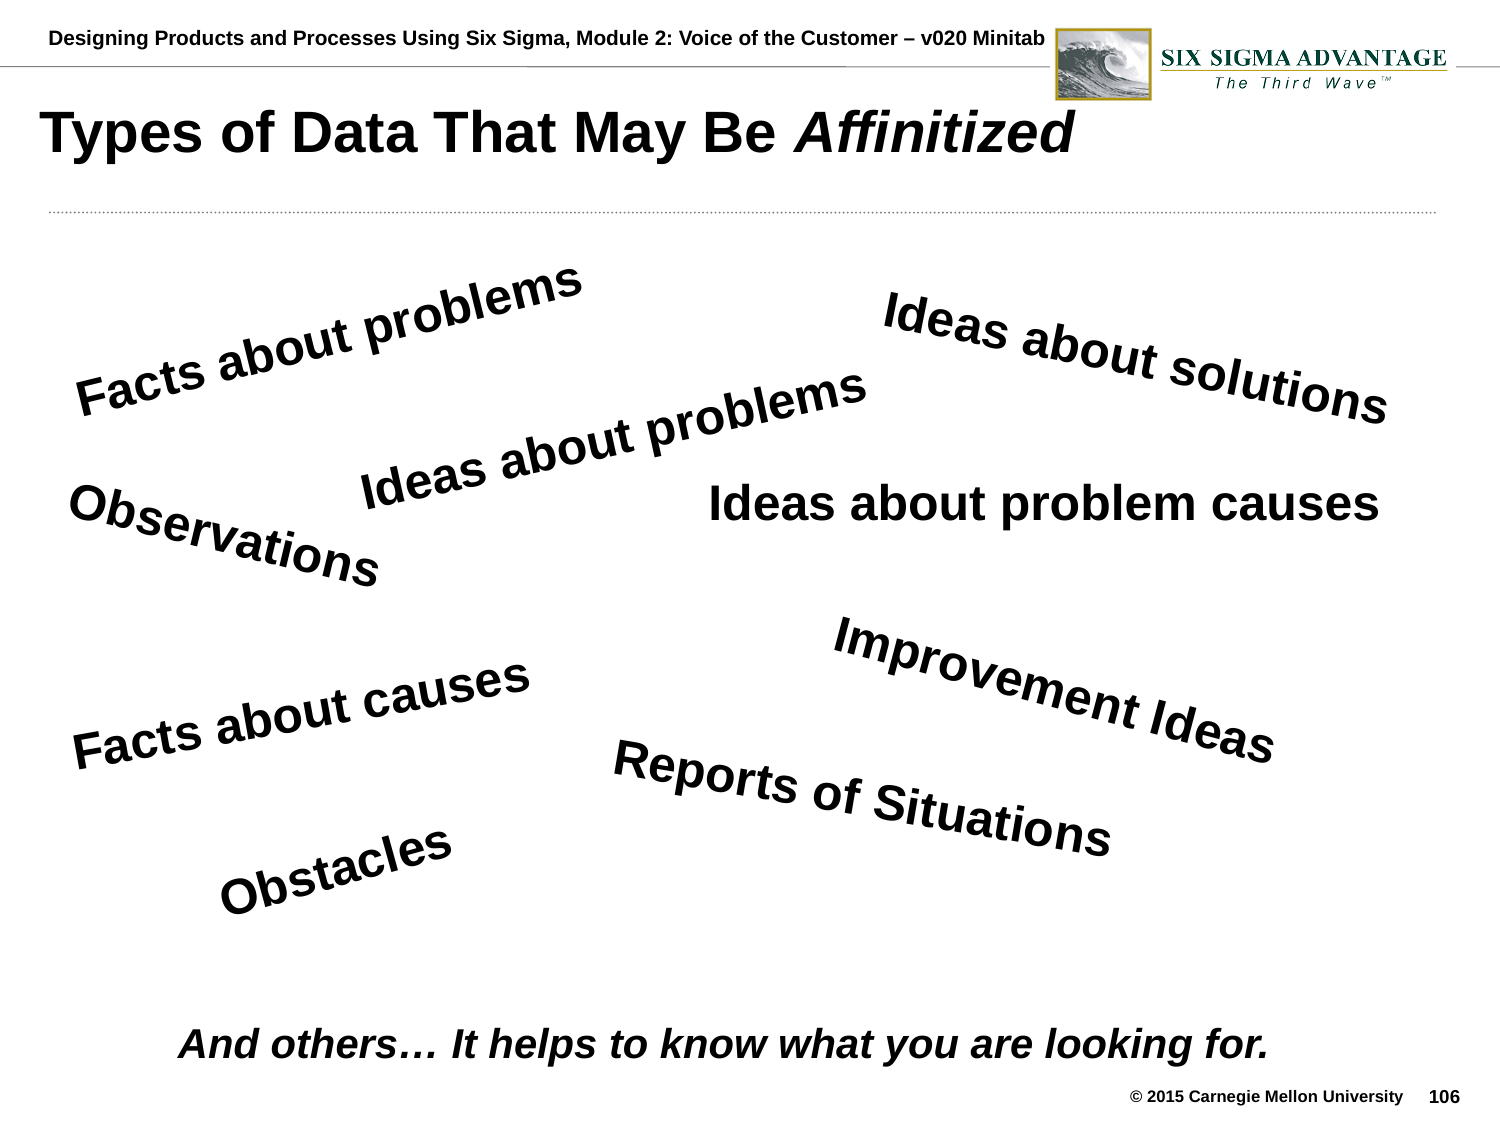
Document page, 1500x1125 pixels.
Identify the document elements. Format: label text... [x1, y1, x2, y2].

text_box Ideas about problem causes [693, 463, 1399, 538]
text_box Obstacles [195, 785, 510, 940]
title Types of Data That May Be Affinitized [40, 107, 1438, 164]
picture [1049, 24, 1456, 104]
text_box Facts about causes [51, 621, 598, 791]
text_box Improvement Ideas [812, 589, 1313, 790]
text_box Observations [47, 455, 593, 656]
text_box Ideas about solutions [863, 266, 1456, 456]
text_box Reports of Situations [593, 714, 1172, 884]
text_box Ideas about problems [338, 330, 929, 528]
text_box Facts about problems [53, 218, 669, 438]
text_box And others… It helps to know what you are looking for. [163, 1009, 1449, 1075]
